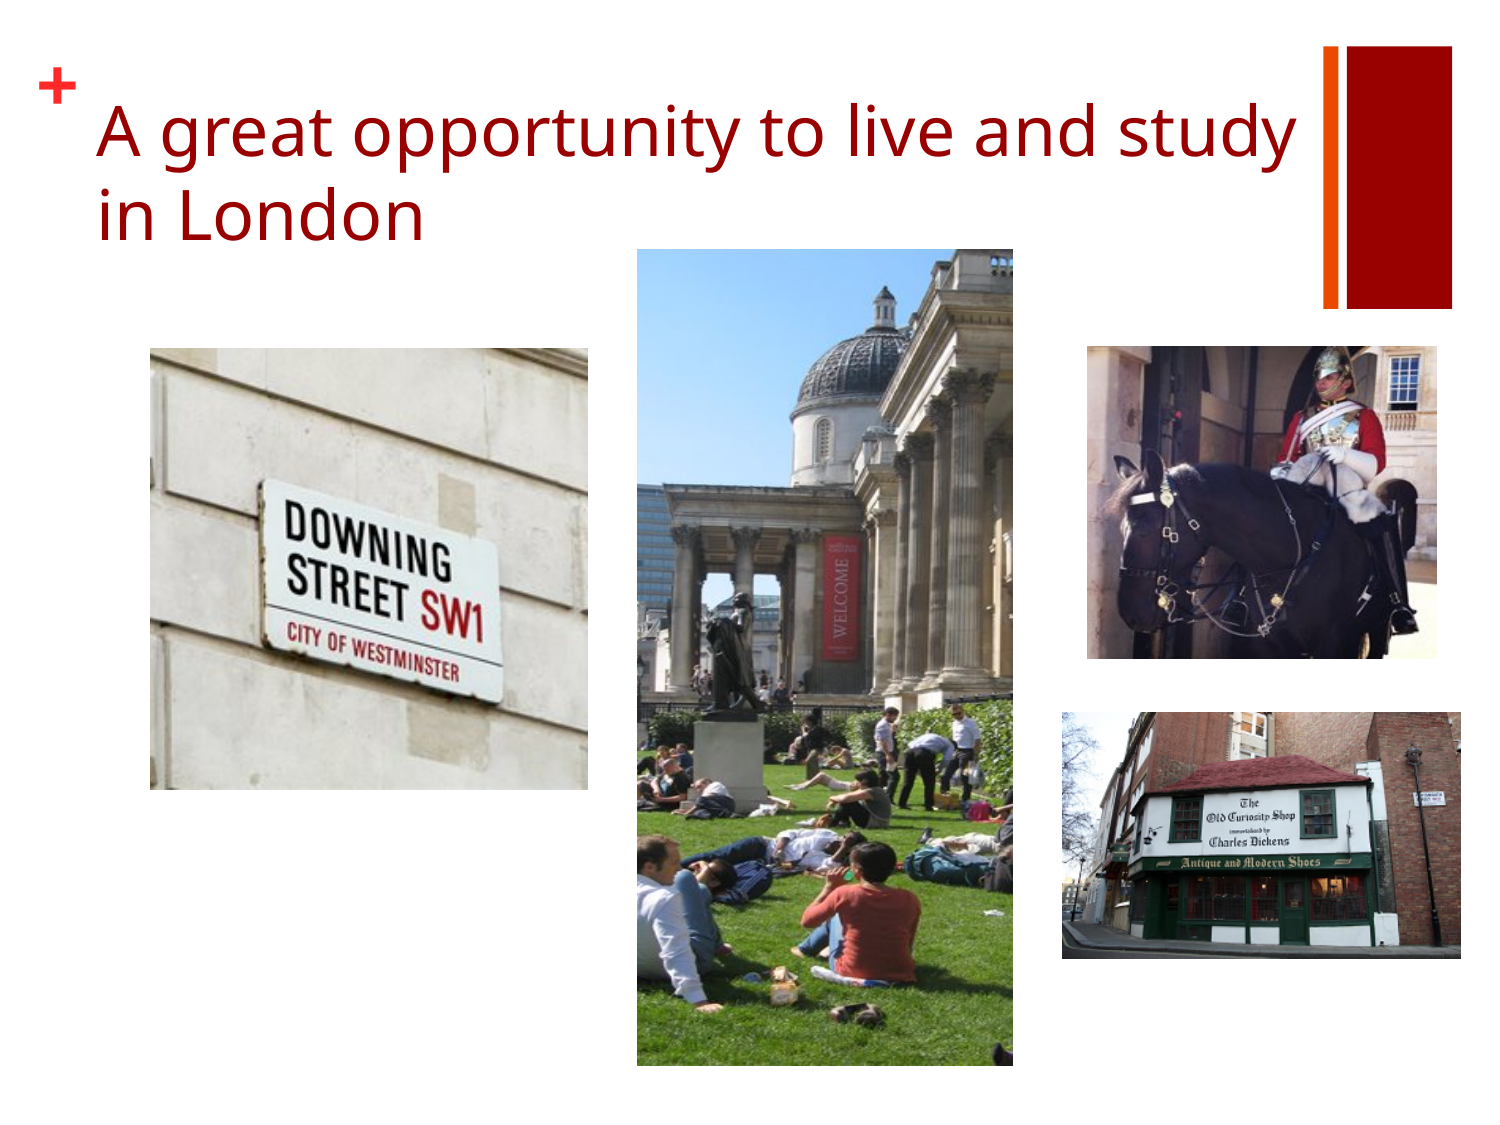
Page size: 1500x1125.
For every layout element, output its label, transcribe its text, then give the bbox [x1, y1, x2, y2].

picture [636, 249, 1013, 1067]
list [1086, 311, 1438, 694]
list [149, 299, 588, 838]
title A great opportunity to live and study in London [81, 79, 1322, 263]
picture [1061, 711, 1461, 959]
